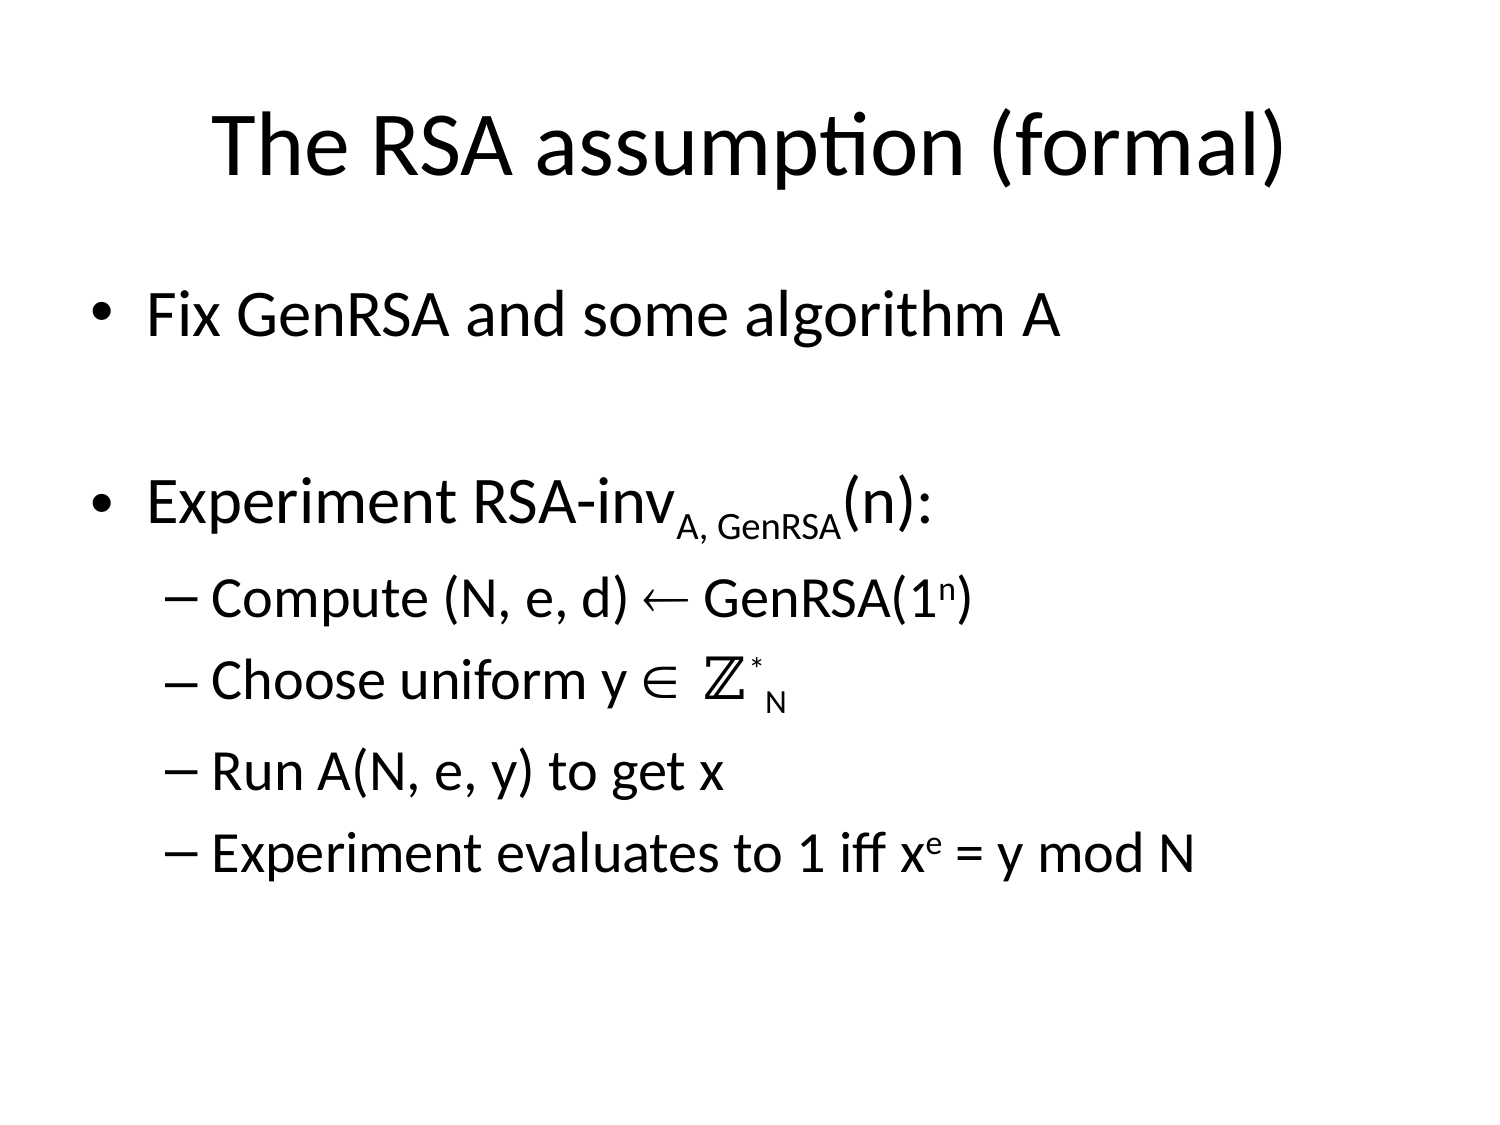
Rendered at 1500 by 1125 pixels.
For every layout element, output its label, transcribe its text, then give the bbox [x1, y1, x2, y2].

list Fix GenRSA and some algorithm A Experiment RSA-invA, GenRSA(n): Compute (N, e, d)  GenRSA(1n) Choose uniform y  ℤ*N Run A(N, e, y) to get x Experiment evaluates to 1 iff xe = y mod N [75, 262, 1425, 1005]
title The RSA assumption (formal) [75, 45, 1425, 233]
